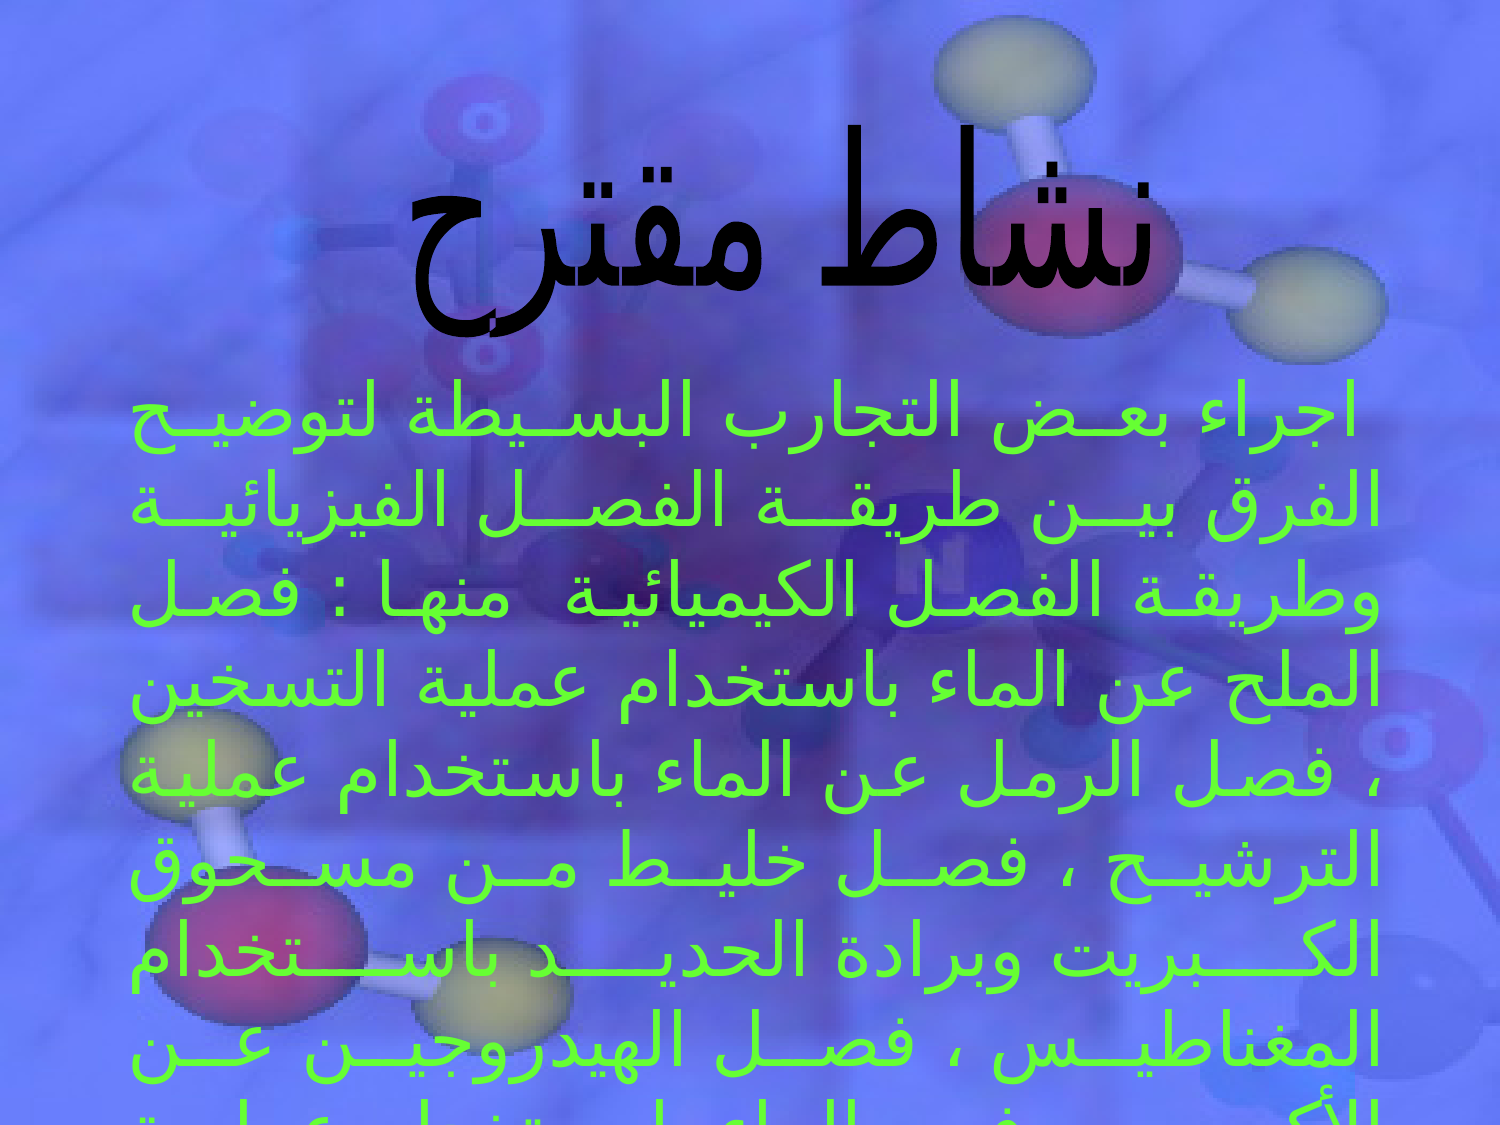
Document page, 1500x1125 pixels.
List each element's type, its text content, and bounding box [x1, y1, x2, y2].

picture [0, 0, 1500, 1125]
text_box اجراء بعض التجارب البسيطة لتوضيح الفرق بين طريقة الفصل الفيزيائية وطريقة الفصل الكيميائية منها : فصل الملح عن الماء باستخدام عملية التسخين ، فصل الرمل عن الماء باستخدام عملية الترشيح ، فصل خليط من مسحوق الكبريت وبرادة الحديد باستخدام المغناطيس ، فصل الهيدروجين عن الأكسجين في الماء باستخدام عملية التحليل الكهربي . [112, 354, 1400, 1125]
